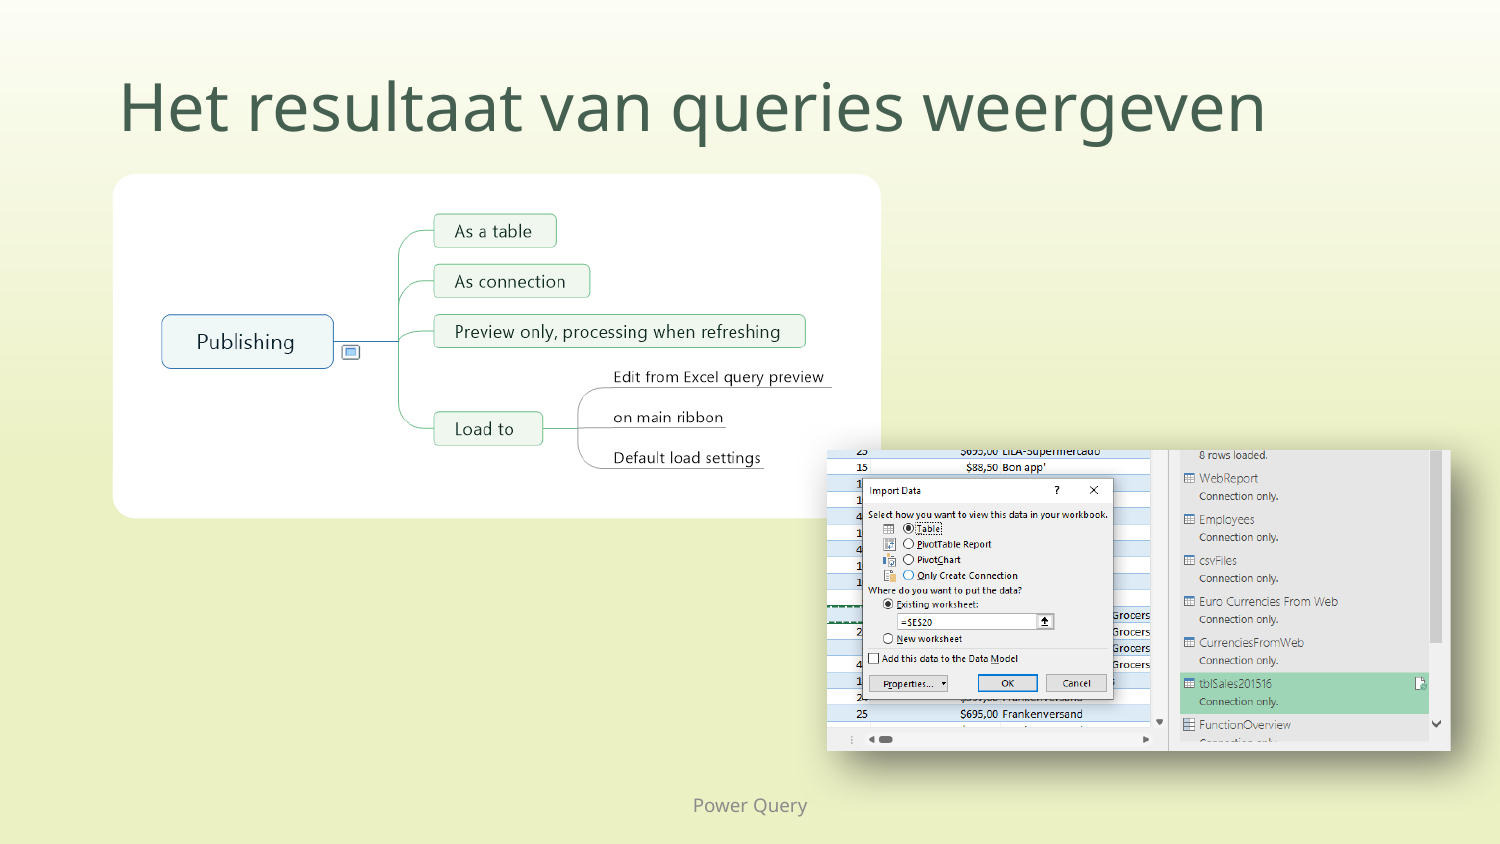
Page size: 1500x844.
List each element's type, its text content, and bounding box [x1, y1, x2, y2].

footer Power Query [496, 782, 1004, 827]
picture [112, 173, 1451, 751]
title Het resultaat van queries weergeven [103, 44, 1397, 176]
